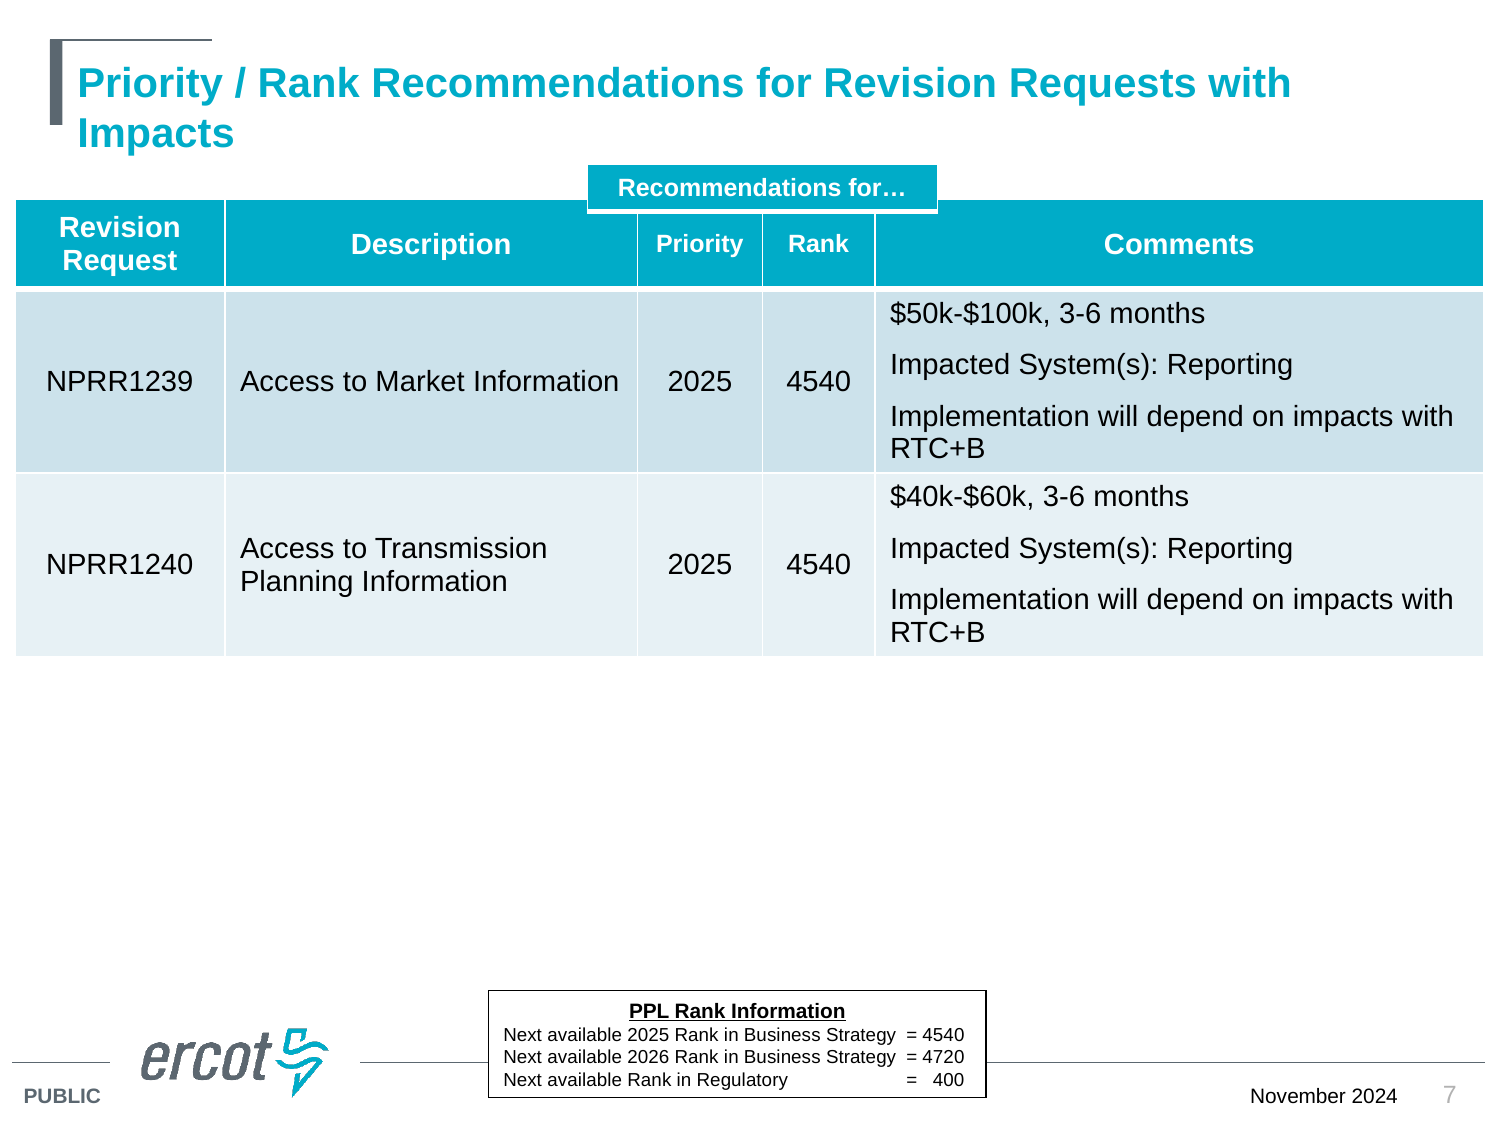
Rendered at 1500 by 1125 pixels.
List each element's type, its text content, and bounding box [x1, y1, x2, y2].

table_cell Access to Market Information [226, 292, 637, 472]
table_header Revision Request [16, 200, 224, 286]
table_cell NPRR1239 [16, 292, 224, 472]
picture [137, 1024, 332, 1100]
table_cell 4540 [763, 292, 874, 472]
table_header Rank [763, 214, 874, 286]
table_cell $40k-$60k, 3-6 months Impacted System(s): Reporting Implementation will depend on impacts with RTC+B [876, 474, 1483, 656]
slide_number 7 [1412, 1076, 1488, 1112]
table_header Priority [638, 214, 762, 286]
table_cell 4540 [763, 474, 874, 656]
table_header Comments [876, 200, 1483, 286]
text_box PPL Rank Information Next available 2025 Rank in Business Strategy = 4540 Next available 2026 Rank in Business Strategy = 4720 Next available Rank in Regulatory = 400 [488, 990, 987, 1098]
table_cell Access to Transmission Planning Information [226, 474, 637, 656]
table_header Description [226, 200, 637, 286]
table_header Recommendations for… [588, 165, 937, 209]
title Priority / Rank Recommendations for Revision Requests with Impacts [62, 48, 1475, 134]
table_cell $50k-$100k, 3-6 months Impacted System(s): Reporting Implementation will depend on impacts with RTC+B [876, 292, 1483, 472]
table_cell 2025 [638, 292, 762, 472]
table_cell 2025 [638, 474, 762, 656]
table_cell NPRR1240 [16, 474, 224, 656]
